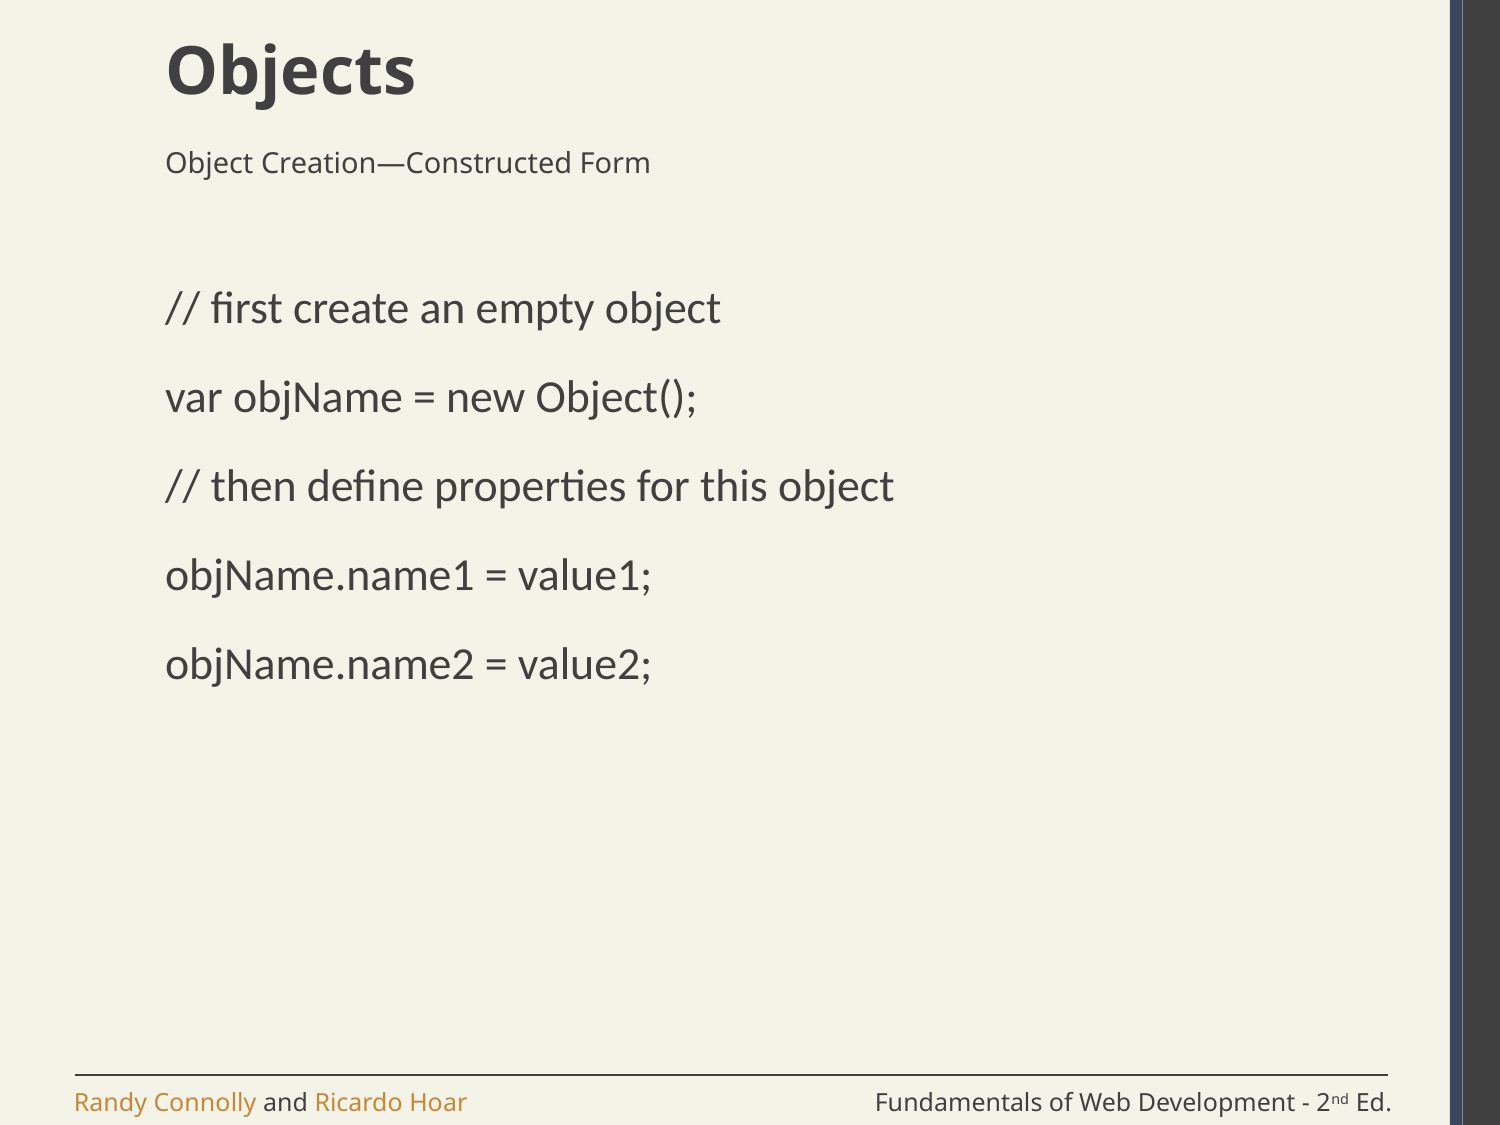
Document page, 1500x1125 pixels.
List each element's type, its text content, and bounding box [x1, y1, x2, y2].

list // first create an empty object var objName = new Object(); // then define properties for this object objName.name1 = value1; objName.name2 = value2; [150, 270, 1200, 1013]
title Objects [150, 20, 1425, 188]
list Object Creation—Constructed Form [150, 137, 1200, 188]
